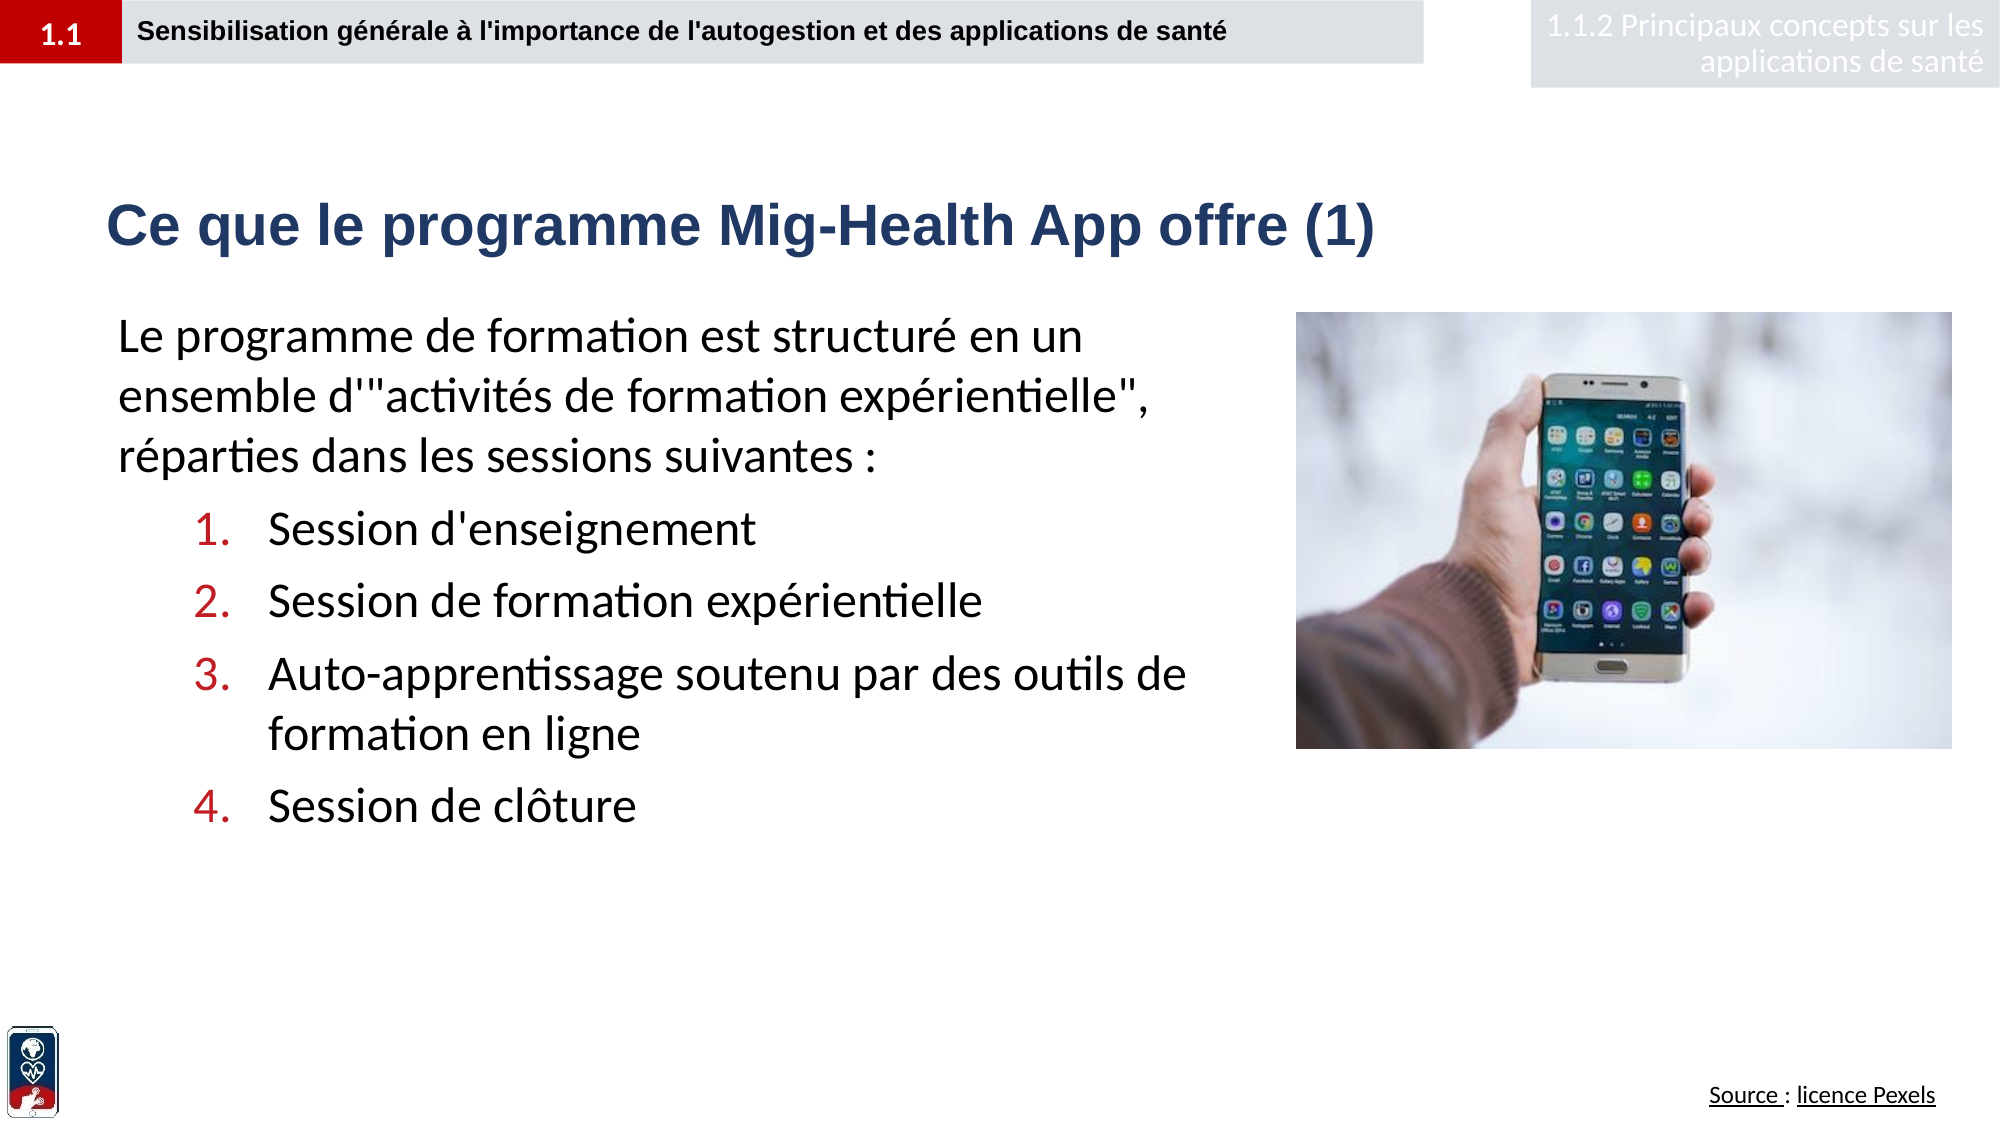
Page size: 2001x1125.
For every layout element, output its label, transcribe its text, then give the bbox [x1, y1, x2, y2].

text_box Source : licence Pexels [512, 1070, 1952, 1116]
text_box 1.1 [0, 0, 122, 64]
title Ce que le programme Mig-Health App offre (1) [91, 177, 1906, 277]
picture [7, 1026, 59, 1118]
text_box Sensibilisation générale à l'importance de l'autogestion et des applications de santé [122, 0, 1424, 64]
list Le programme de formation est structuré en un ensemble d'"activités de formation expérientielle", réparties dans les sessions suivantes : Session d'enseignement Session de formation expérientielle Auto-apprentissage soutenu par des outils de formation en ligne Session de clôture [91, 295, 1208, 1094]
text_box 1.1.2 Principaux concepts sur les applications de santé [1530, 0, 2000, 88]
picture [1296, 312, 1952, 749]
